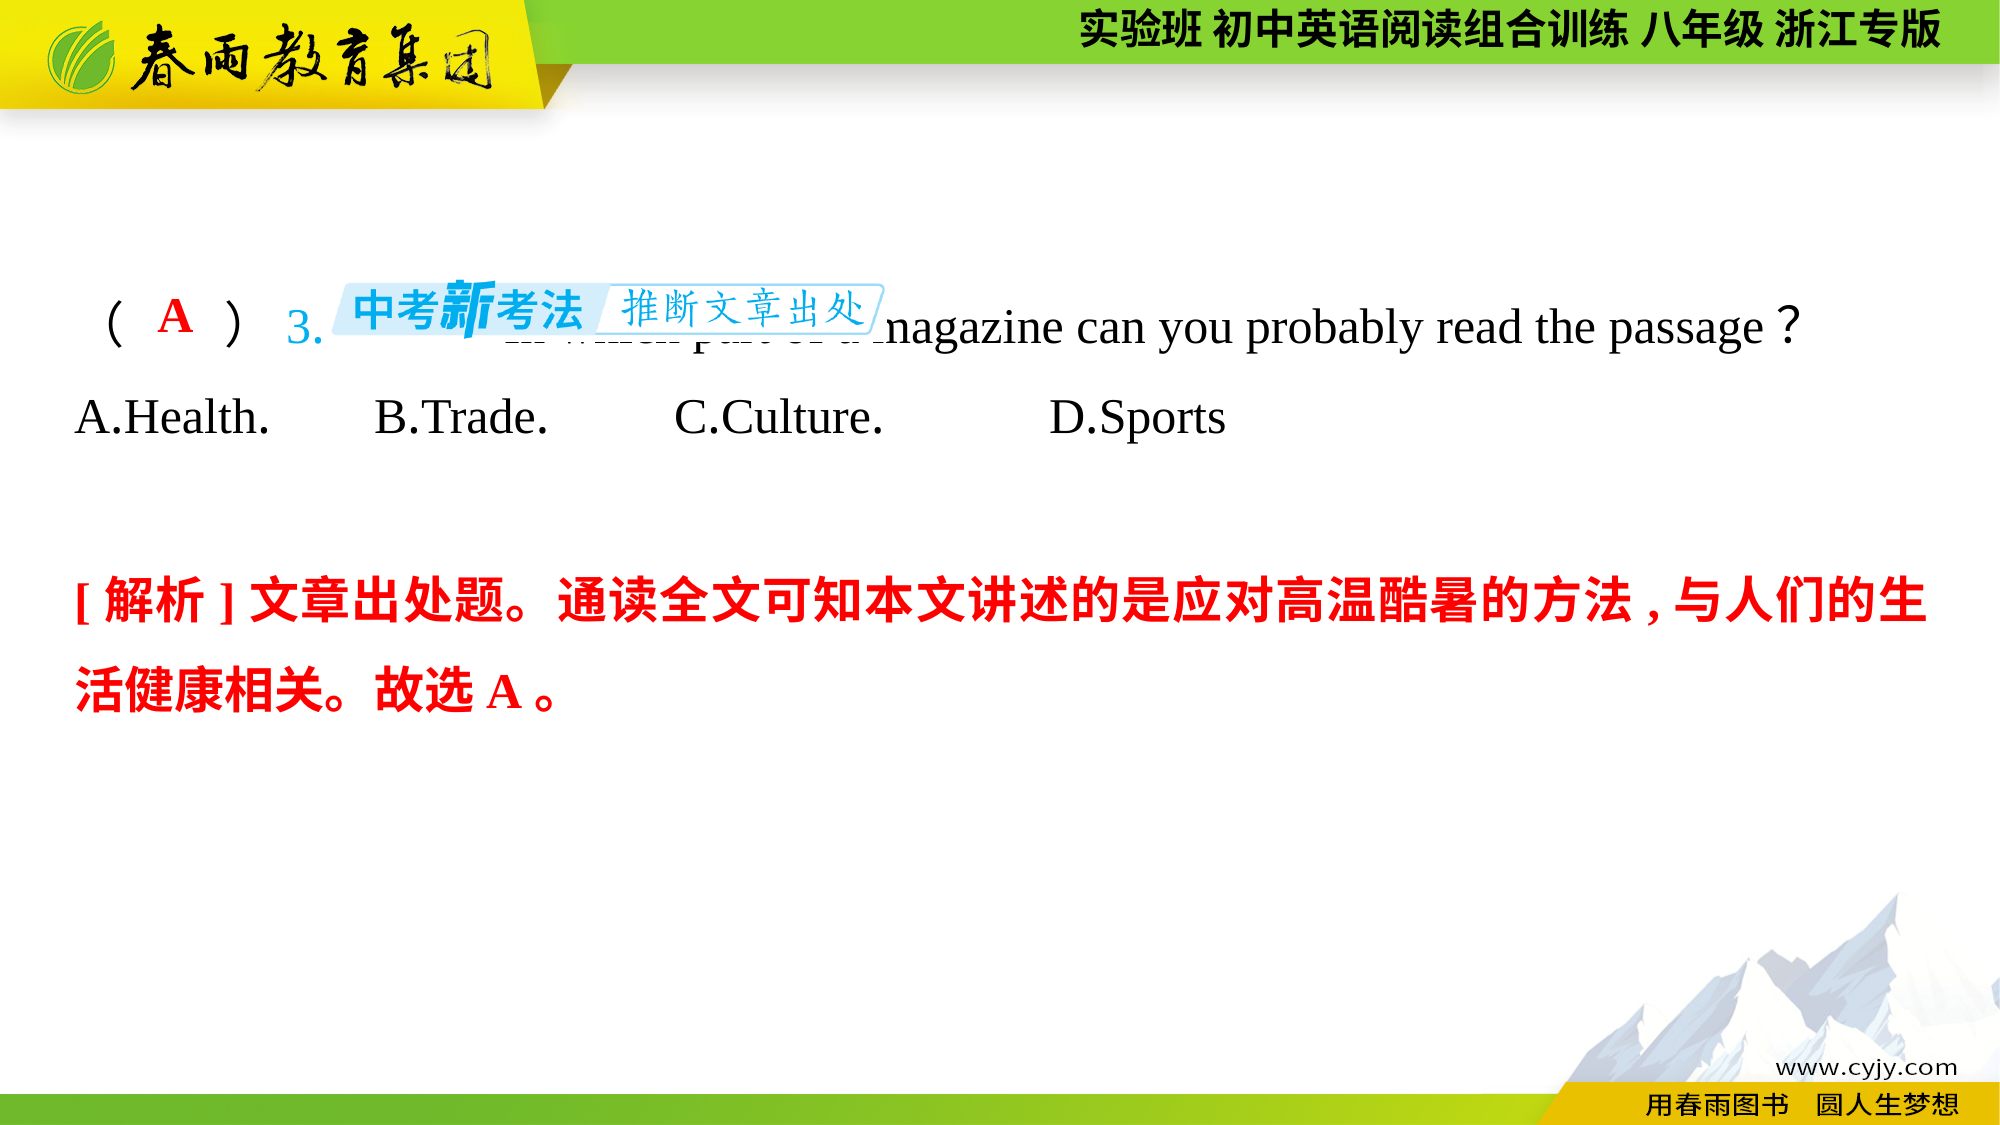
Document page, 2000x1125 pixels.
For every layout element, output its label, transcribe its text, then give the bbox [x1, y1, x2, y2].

picture [0, 0, 2000, 1125]
text_box [解析]文章出处题。通读全文可知本文讲述的是应对高温酷暑的方法,与人们的生活健康相关。故选A。 [59, 544, 1944, 726]
list （ ）3. In which part of a magazine can you probably read the passage？ A.Health. B.Trade. C.Culture. D.Sports [59, 255, 1944, 544]
text_box A [142, 275, 209, 351]
